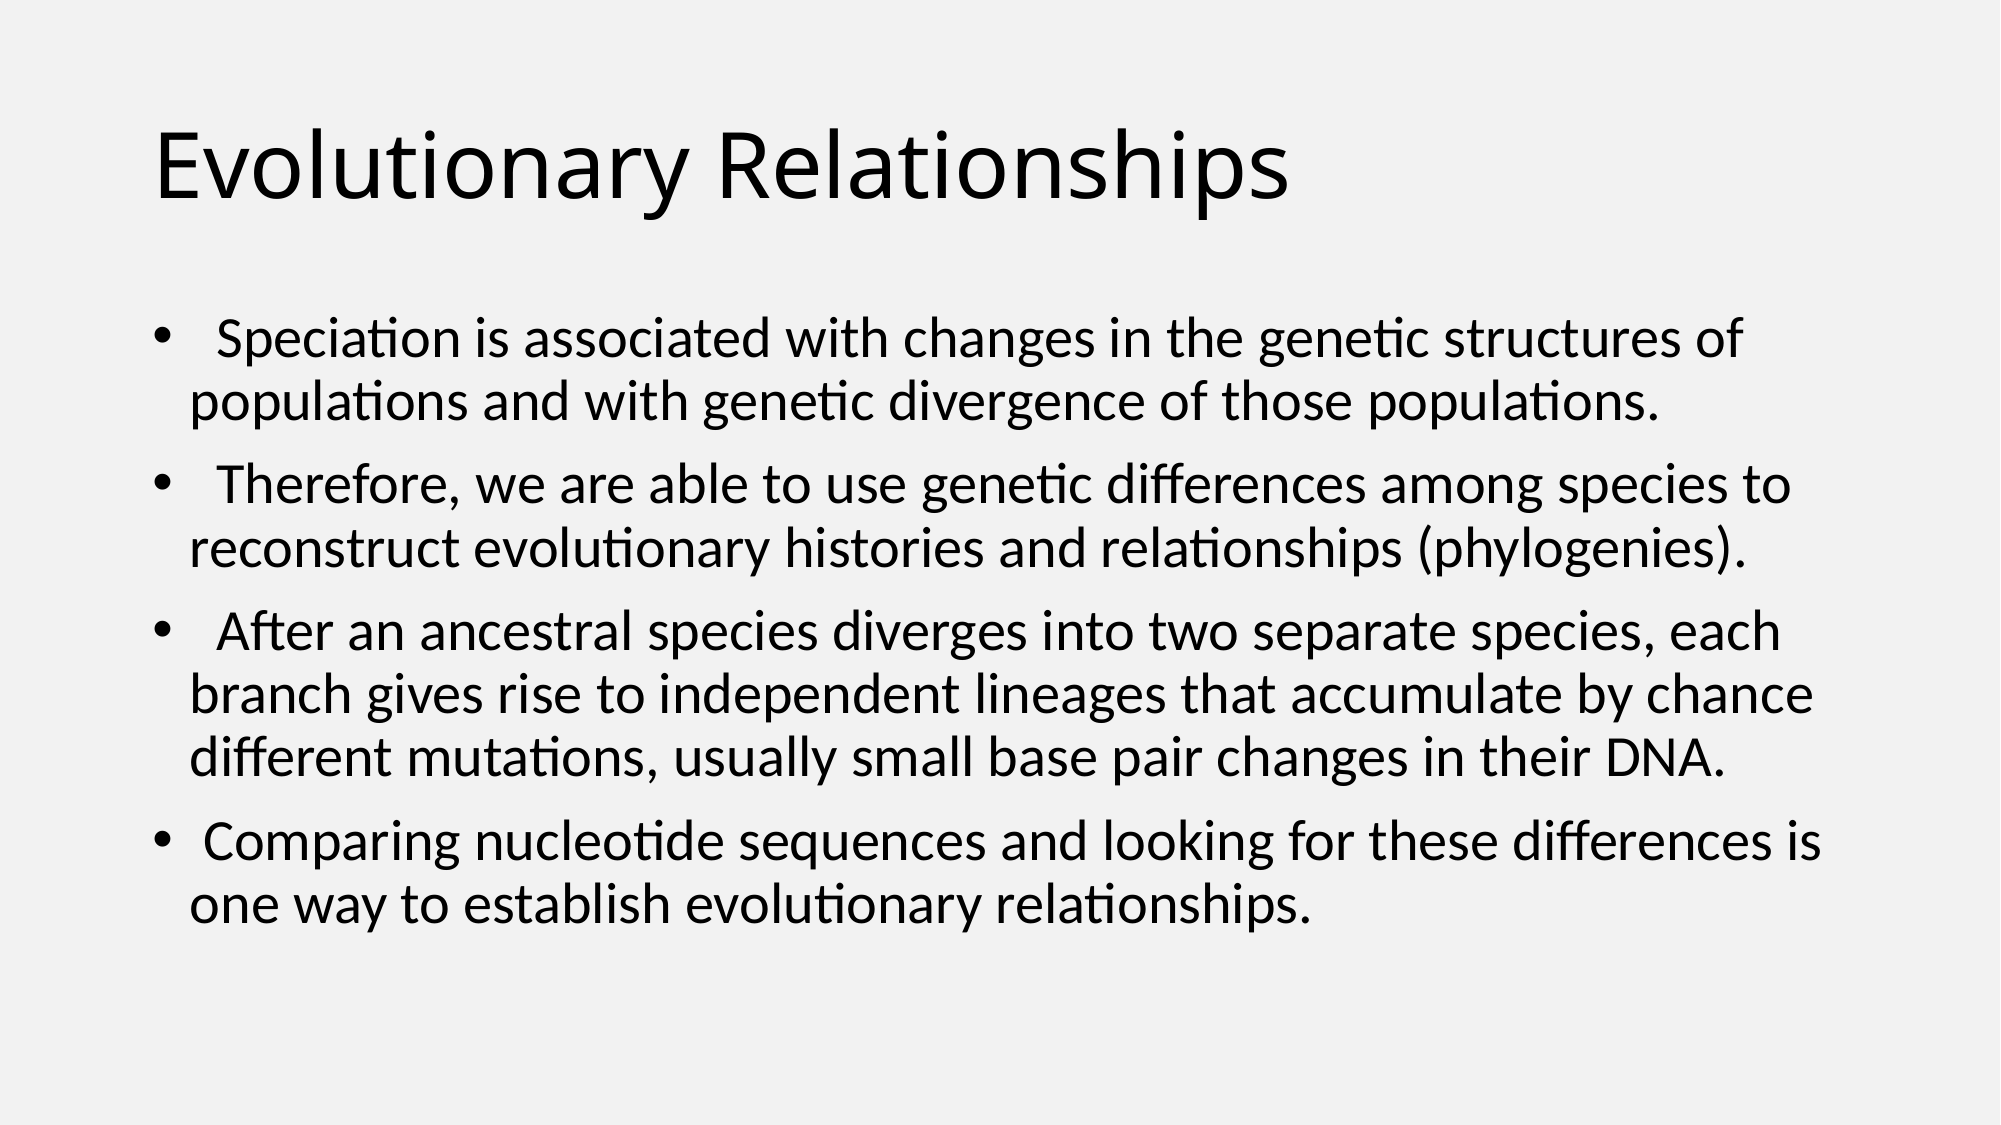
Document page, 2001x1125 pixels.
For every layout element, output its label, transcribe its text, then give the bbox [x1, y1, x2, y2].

title Evolutionary Relationships [137, 59, 1863, 278]
list Speciation is associated with changes in the genetic structures of populations and with genetic divergence of those populations. Therefore, we are able to use genetic differences among species to reconstruct evolutionary histories and relationships (phylogenies). After an ancestral species diverges into two separate species, each branch gives rise to independent lineages that accumulate by chance different mutations, usually small base pair changes in their DNA. Comparing nucleotide sequences and looking for these differences is one way to establish evolutionary relationships. [137, 299, 1863, 1014]
